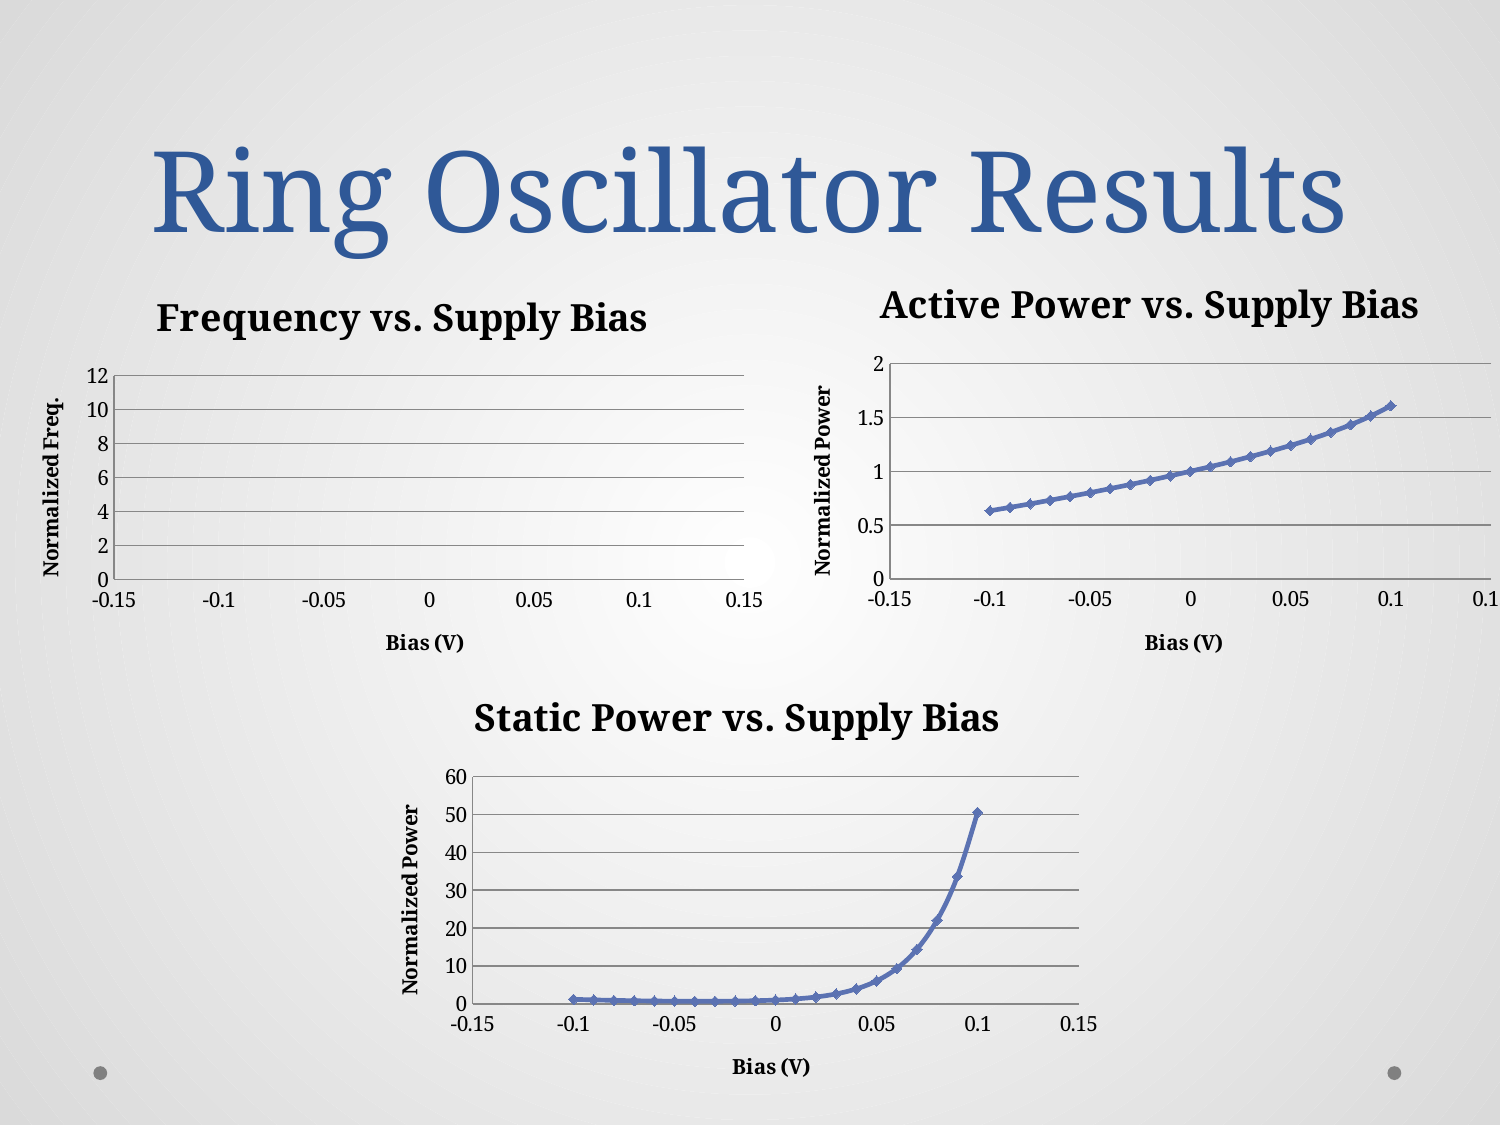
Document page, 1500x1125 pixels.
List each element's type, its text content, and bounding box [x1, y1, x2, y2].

title Ring Oscillator Results [75, 0, 1425, 260]
chart [3, 249, 1500, 1113]
